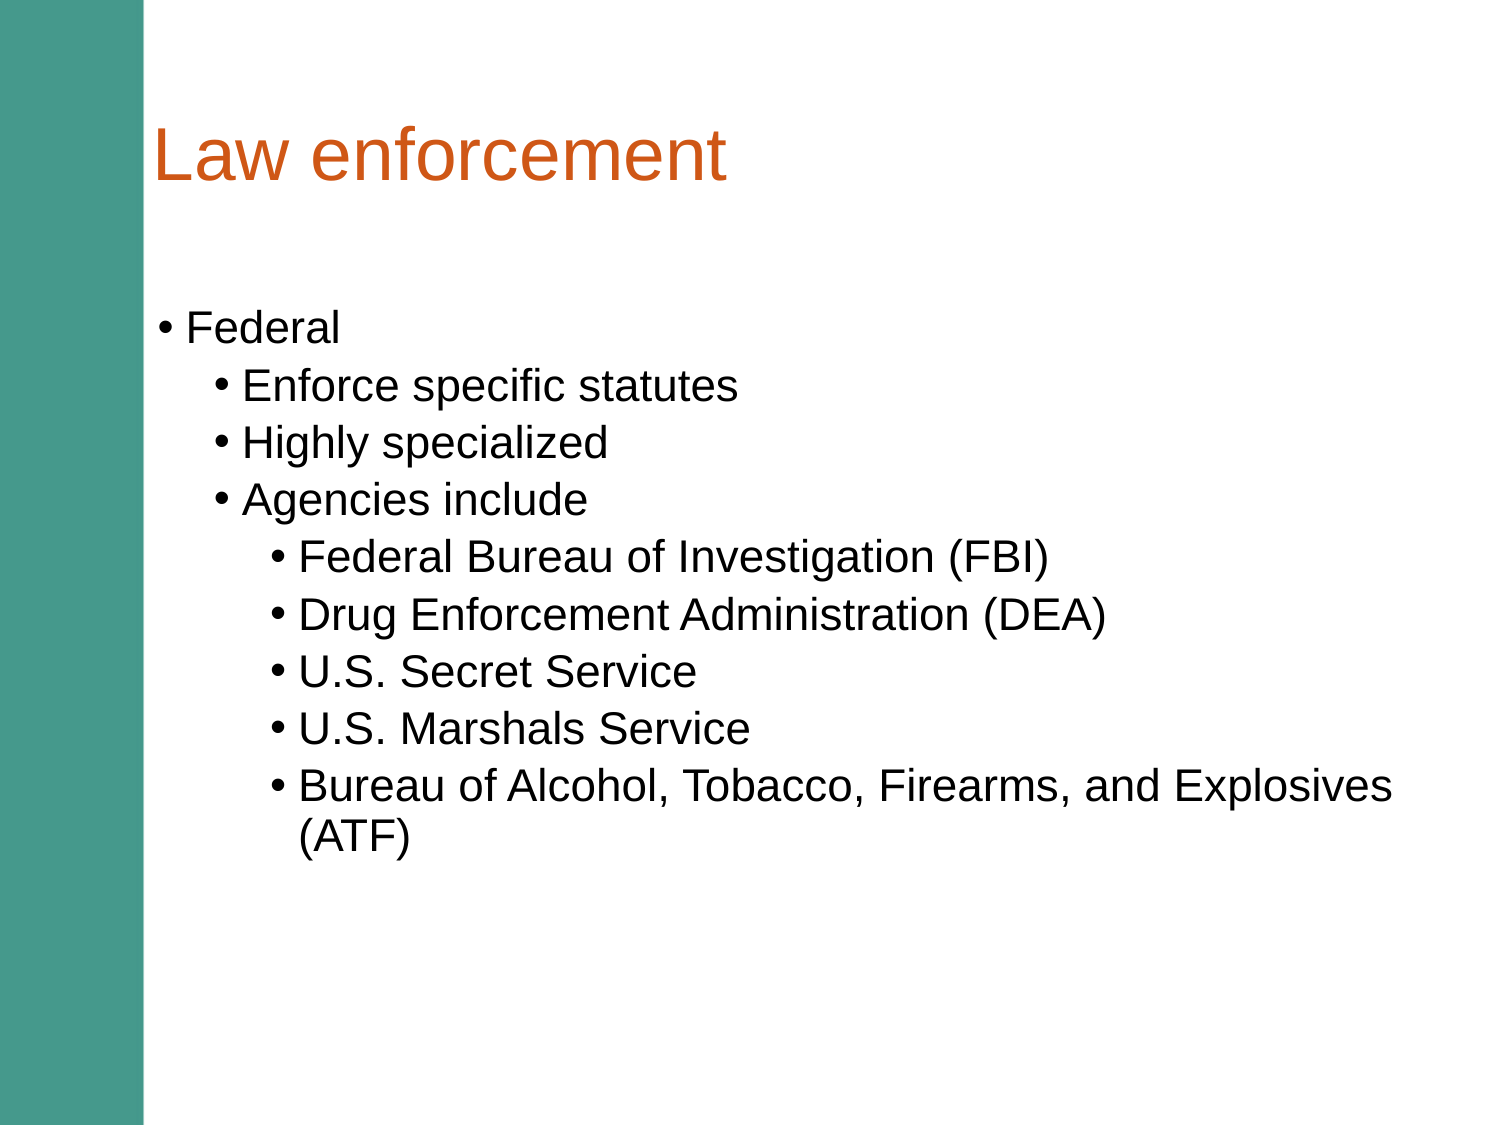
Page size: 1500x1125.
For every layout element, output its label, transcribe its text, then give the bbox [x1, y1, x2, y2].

title Law enforcement [137, 47, 1432, 265]
picture [0, 0, 1500, 1125]
list Federal Enforce specific statutes Highly specialized Agencies include Federal Bureau of Investigation (FBI) Drug Enforcement Administration (DEA) U.S. Secret Service U.S. Marshals Service Bureau of Alcohol, Tobacco, Firearms, and Explosives (ATF) [142, 296, 1437, 1011]
